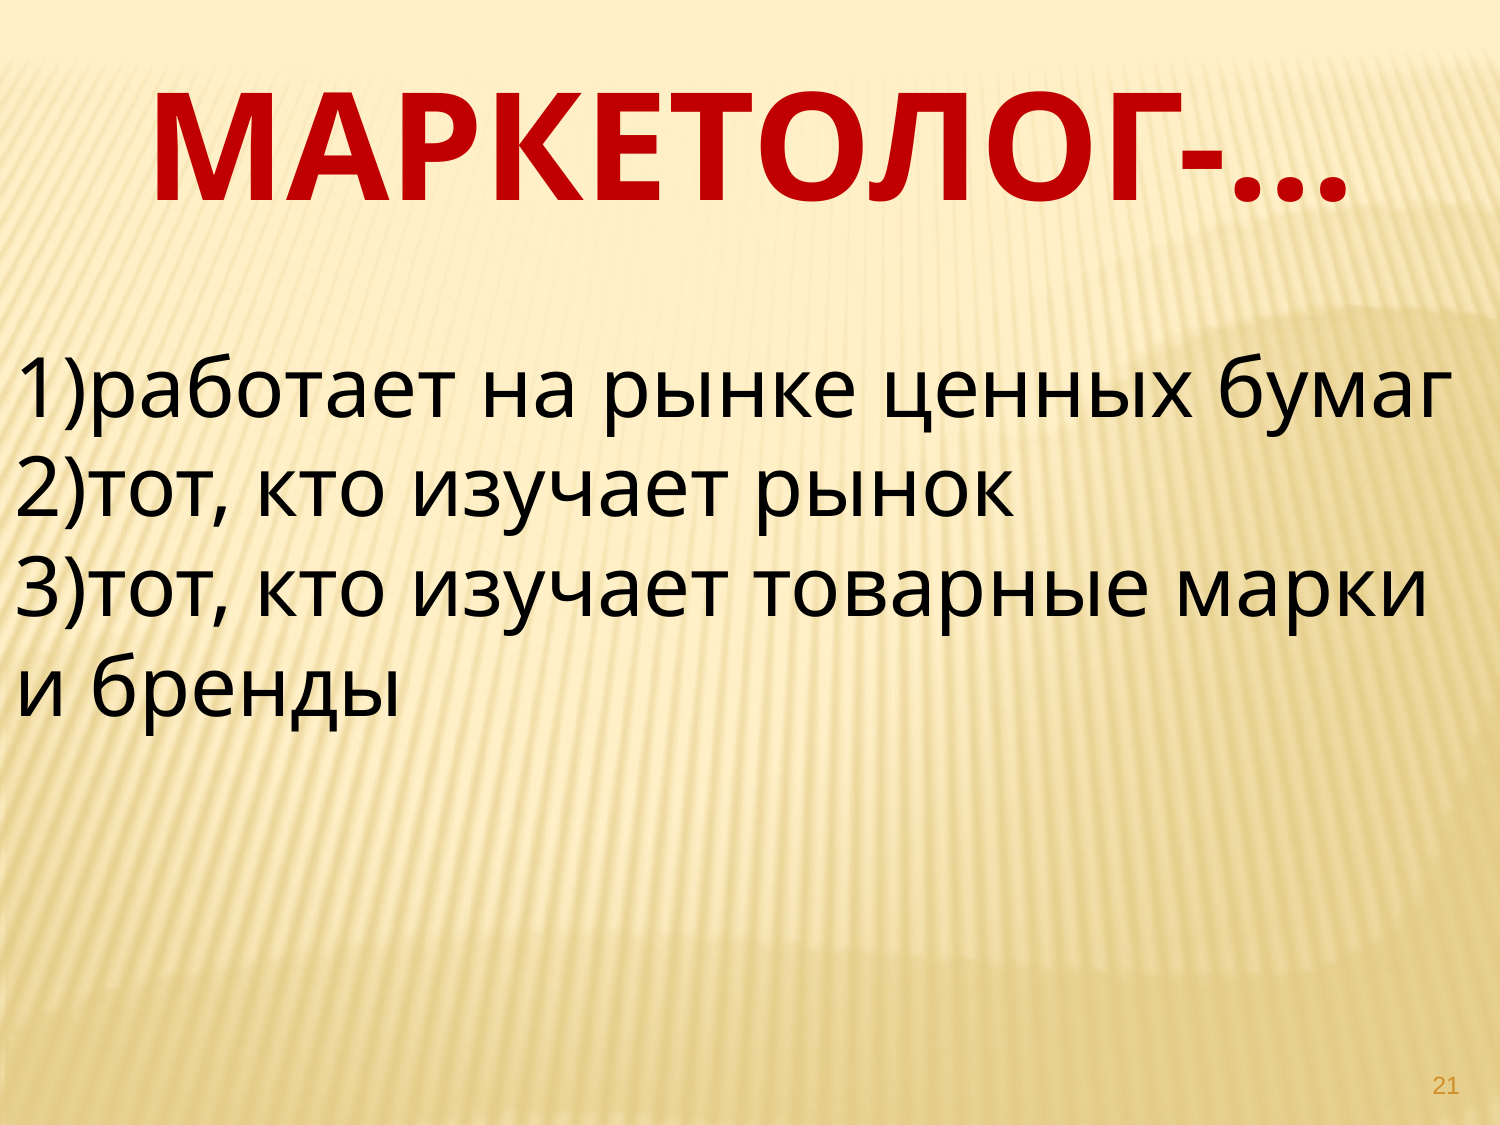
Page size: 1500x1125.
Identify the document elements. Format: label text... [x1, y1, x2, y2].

text_box МАРКЕТОЛОГ-… [0, 42, 1500, 238]
slide_number 21 [1350, 1062, 1475, 1103]
text_box 1)работает на рынке ценных бумаг 2)тот, кто изучает рынок 3)тот, кто изучает товарные марки и бренды [0, 326, 1500, 841]
